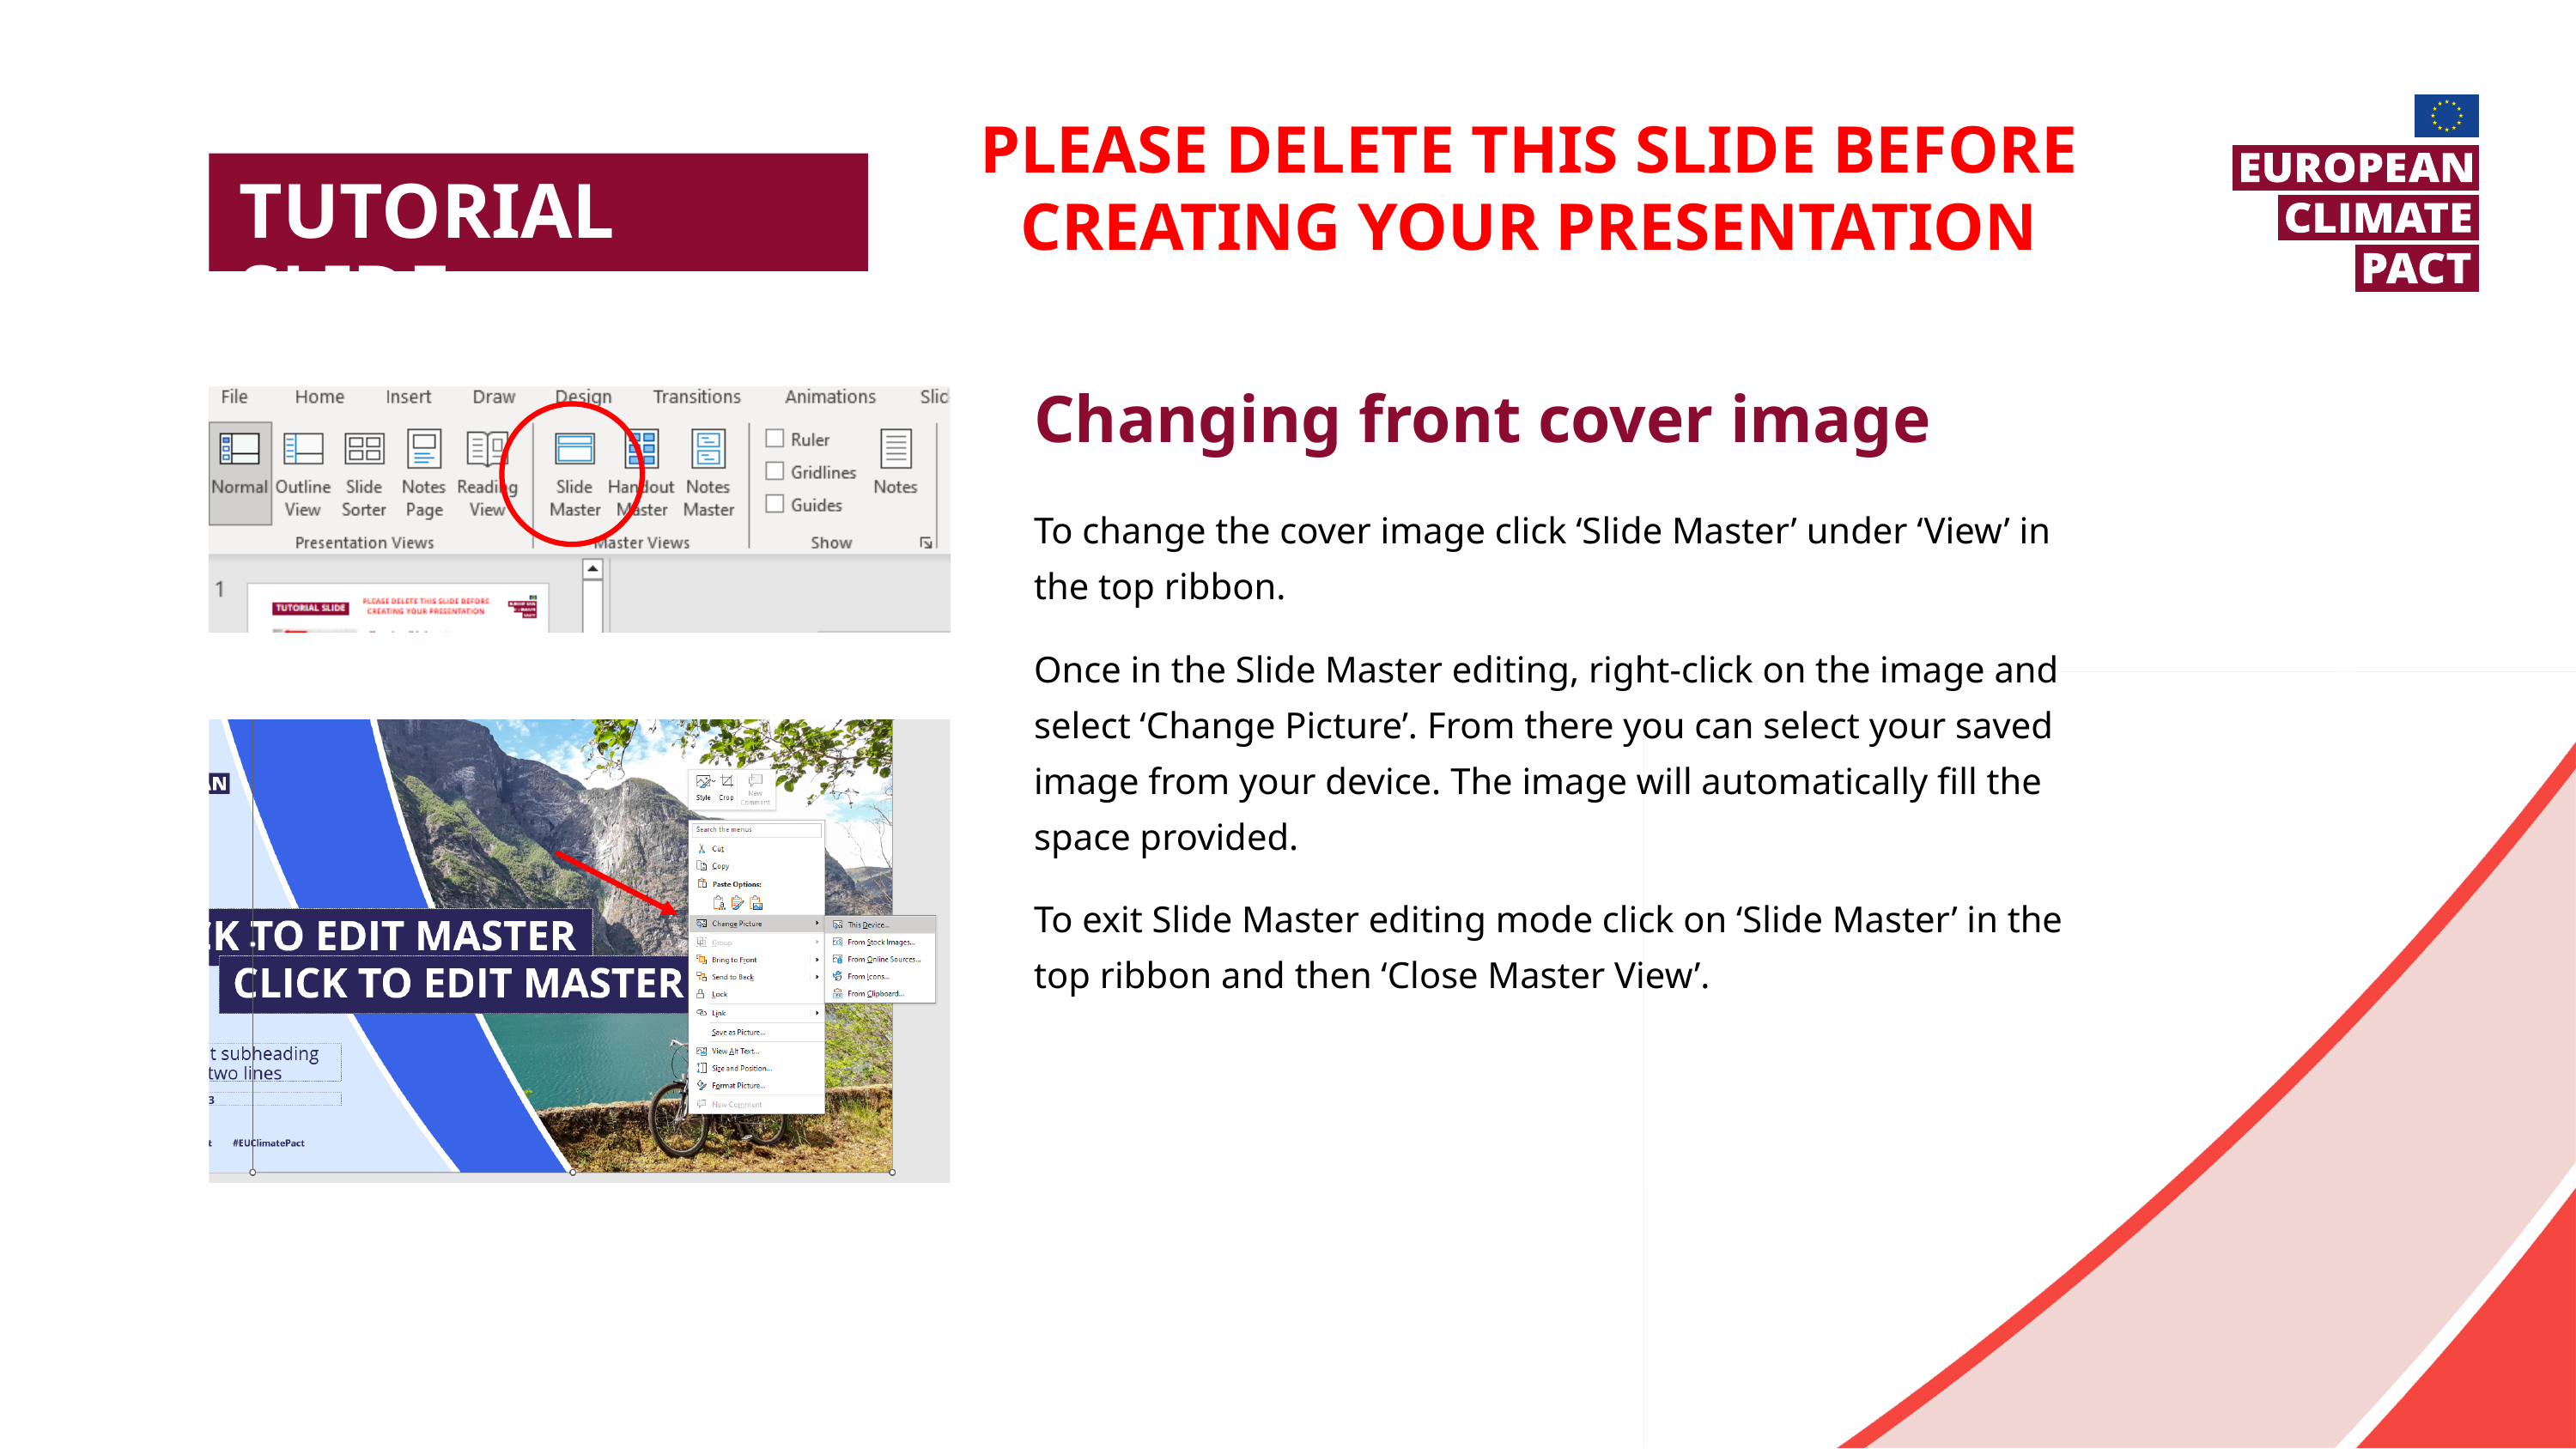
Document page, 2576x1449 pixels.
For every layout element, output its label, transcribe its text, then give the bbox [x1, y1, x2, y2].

picture [1643, 671, 2576, 1448]
picture [209, 719, 951, 1183]
picture [209, 386, 951, 633]
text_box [556, 852, 678, 915]
list To change the cover image click ‘Slide Master’ under ‘View’ in the top ribbon. Once in the Slide Master editing, right-click on the image and select ‘Change Picture’. From there you can select your saved image from your device. The image will automatically fill the space provided. To exit Slide Master editing mode click on ‘Slide Master’ in the top ribbon and then ‘Close Master View’. [1034, 496, 2071, 1157]
list Changing front cover image [1034, 386, 2533, 496]
text_box PLEASE DELETE THIS SLIDE BEFORE CREATING YOUR PRESENTATION [953, 101, 2105, 270]
list TUTORIAL SLIDE [209, 153, 868, 271]
